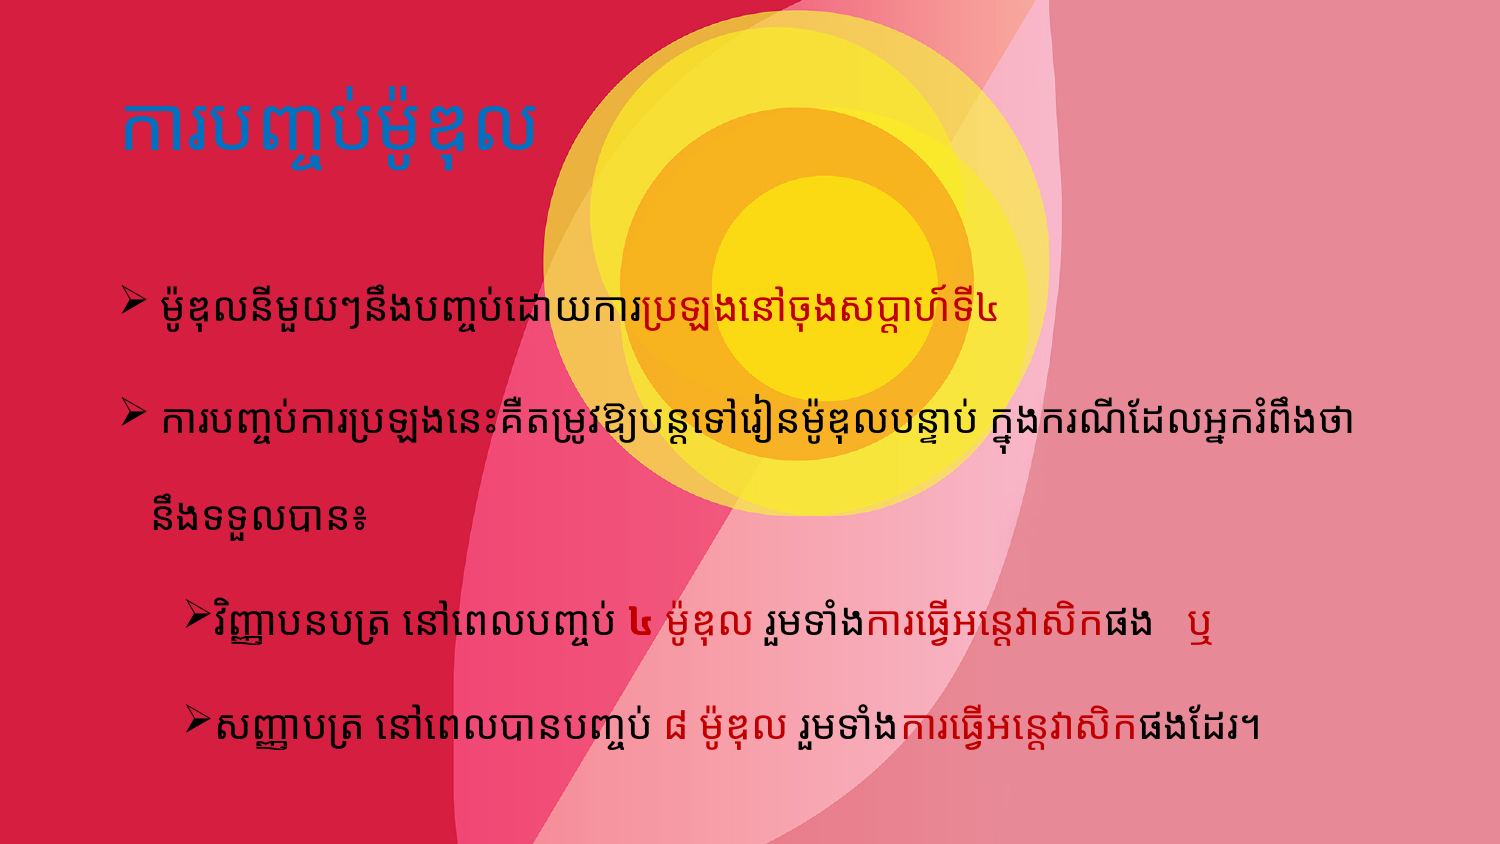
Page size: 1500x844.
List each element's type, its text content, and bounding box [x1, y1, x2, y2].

picture [0, 0, 1500, 844]
list ម៉ូឌុលនីមួយៗនឹងបញ្ចប់ដោយការប្រឡងនៅចុងសប្តាហ៍ទី៤ ការបញ្ចប់ការប្រឡងនេះគឺតម្រូវឱ្យបន្តទៅរៀនម៉ូឌុលបន្ទាប់ ក្នុងករណីដែលអ្នករំពឹងថានឹងទទួលបាន៖ វិញ្ញាបនបត្រ នៅពេលបញ្ចប់ ៤ ម៉ូឌុល រួមទាំងការធ្វើអន្តេវាសិកផង ឬ សញ្ញាបត្រ នៅពេលបានបញ្ចប់ ៨ ម៉ូឌុល រួមទាំងការធ្វើអន្តេវាសិកផងដែរ។ [103, 224, 1397, 760]
title ការបញ្ចប់ម៉ូឌុល [103, 44, 1397, 208]
